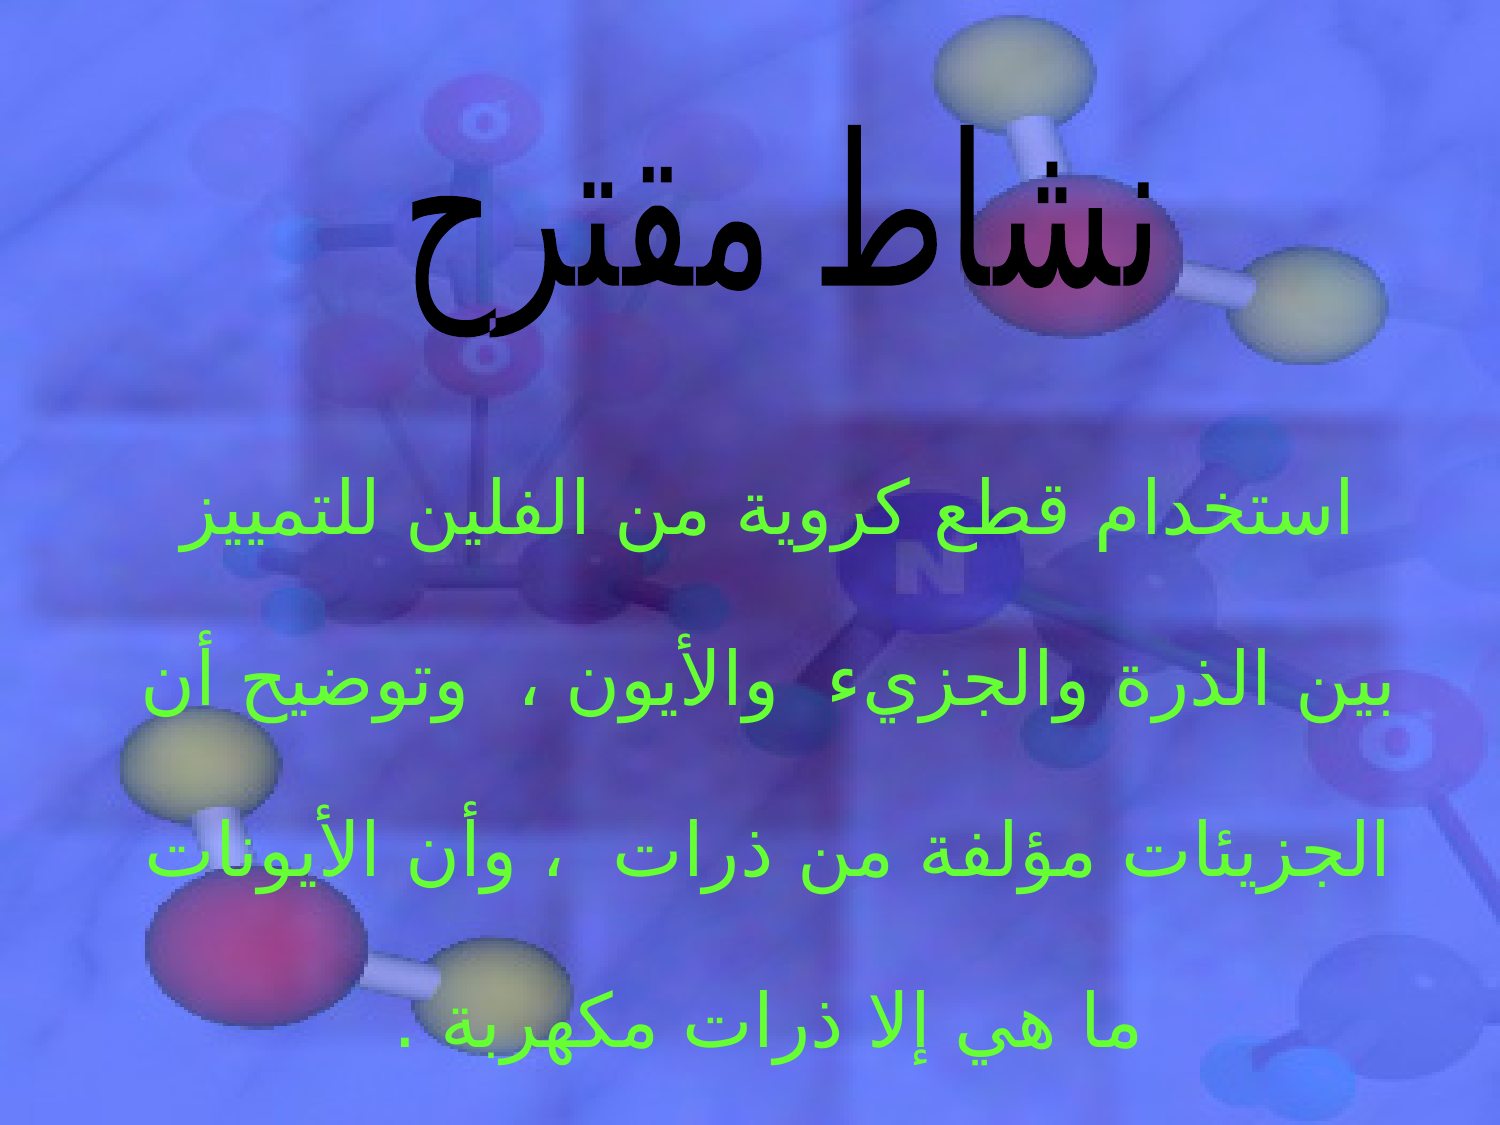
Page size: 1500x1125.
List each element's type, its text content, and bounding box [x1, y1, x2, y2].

text_box استخدام قطع كروية من الفلين للتمييز بين الذرة والجزيء والأيون ، وتوضيح أن الجزيئات مؤلفة من ذرات ، وأن الأيونات ما هي إلا ذرات مكهربة . [124, 371, 1413, 1071]
picture [0, 0, 1500, 1125]
